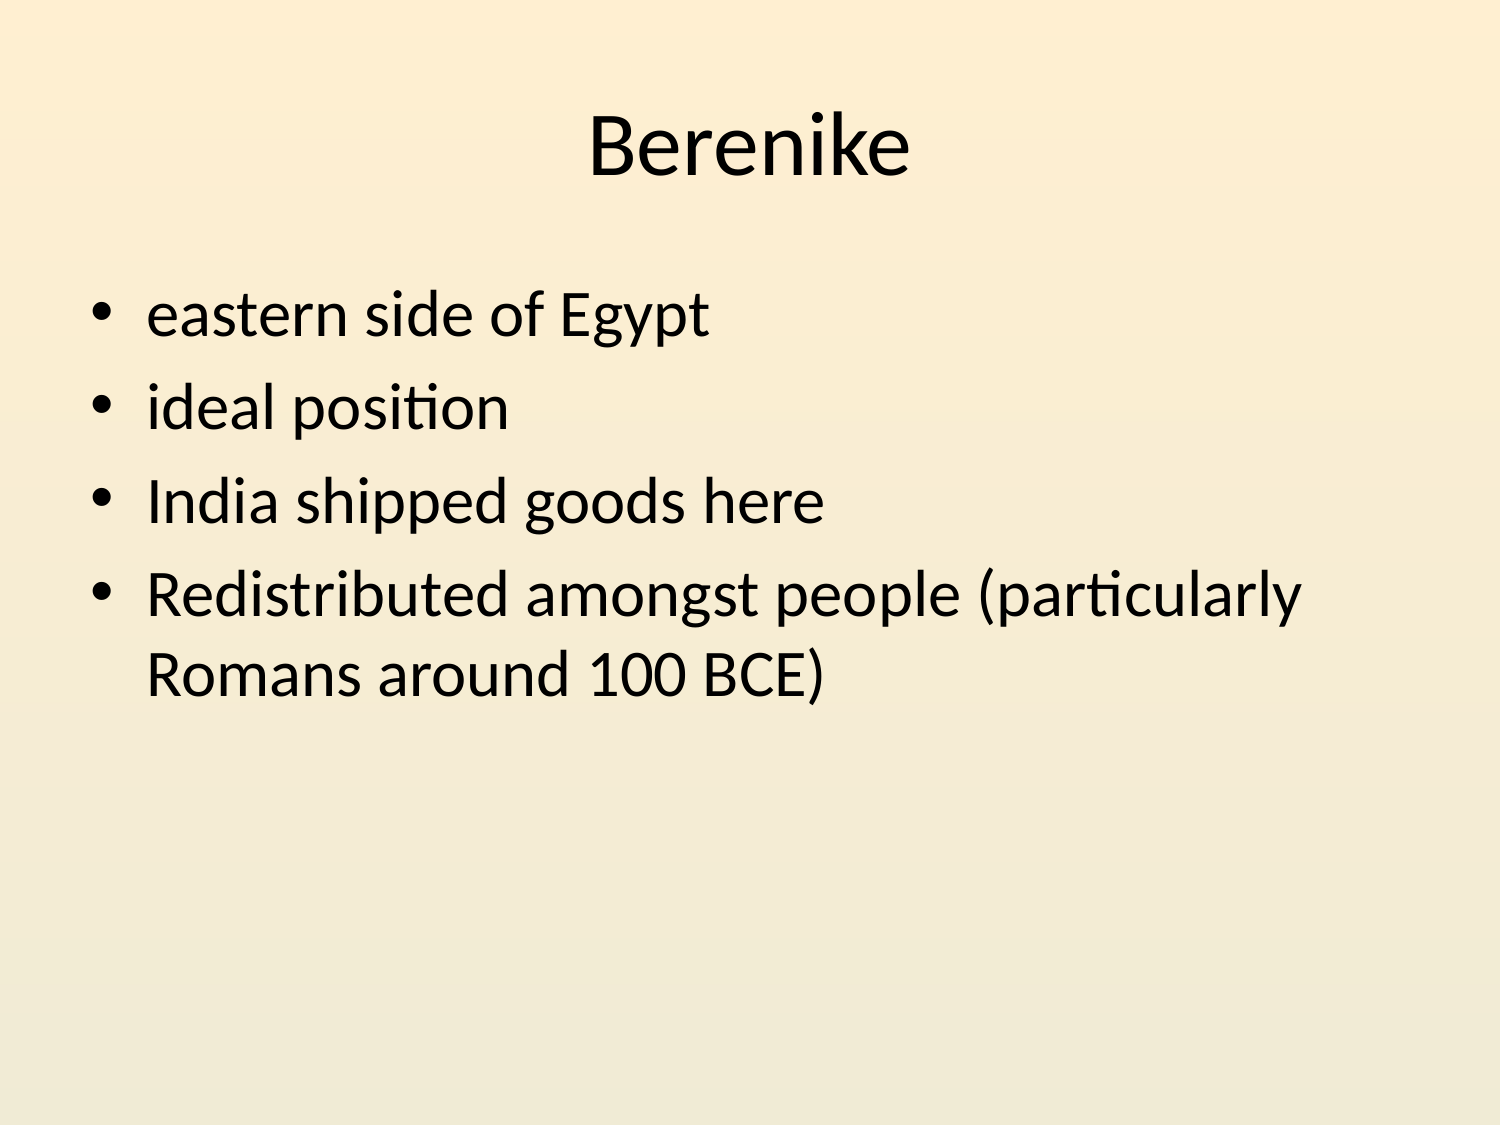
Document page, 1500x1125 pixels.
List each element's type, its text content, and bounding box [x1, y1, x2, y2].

title Berenike [75, 45, 1425, 233]
list eastern side of Egypt ideal position India shipped goods here Redistributed amongst people (particularly Romans around 100 BCE) [75, 262, 1425, 1005]
